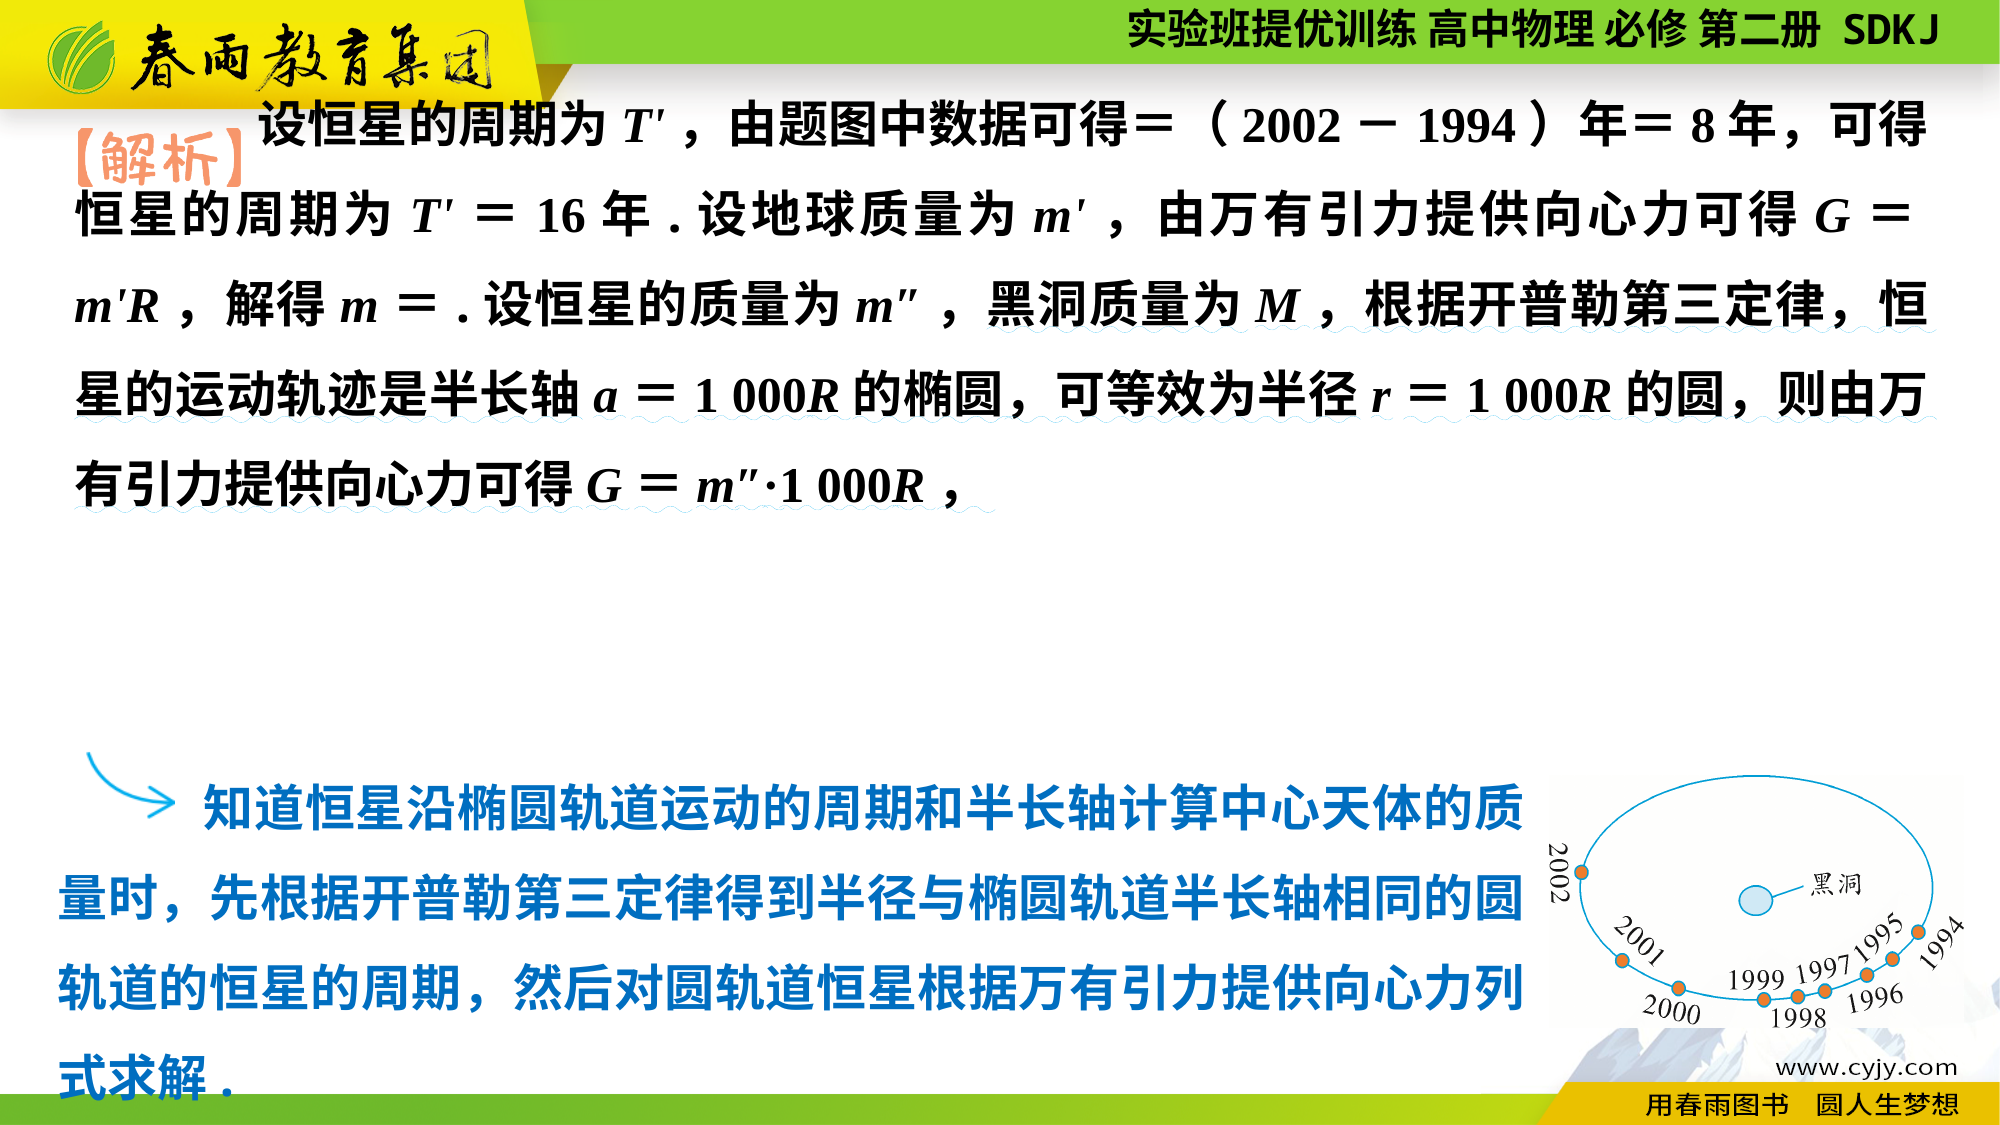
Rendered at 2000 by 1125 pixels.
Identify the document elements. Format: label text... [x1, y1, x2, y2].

picture [0, 0, 2000, 1125]
text_box 知道恒星沿椭圆轨道运动的周期和半长轴计算中心天体的质量时，先根据开普勒第三定律得到半径与椭圆轨道半长轴相同的圆轨道的恒星的周期，然后对圆轨道恒星根据万有引力提供向心力列式求解. [42, 738, 1539, 1114]
